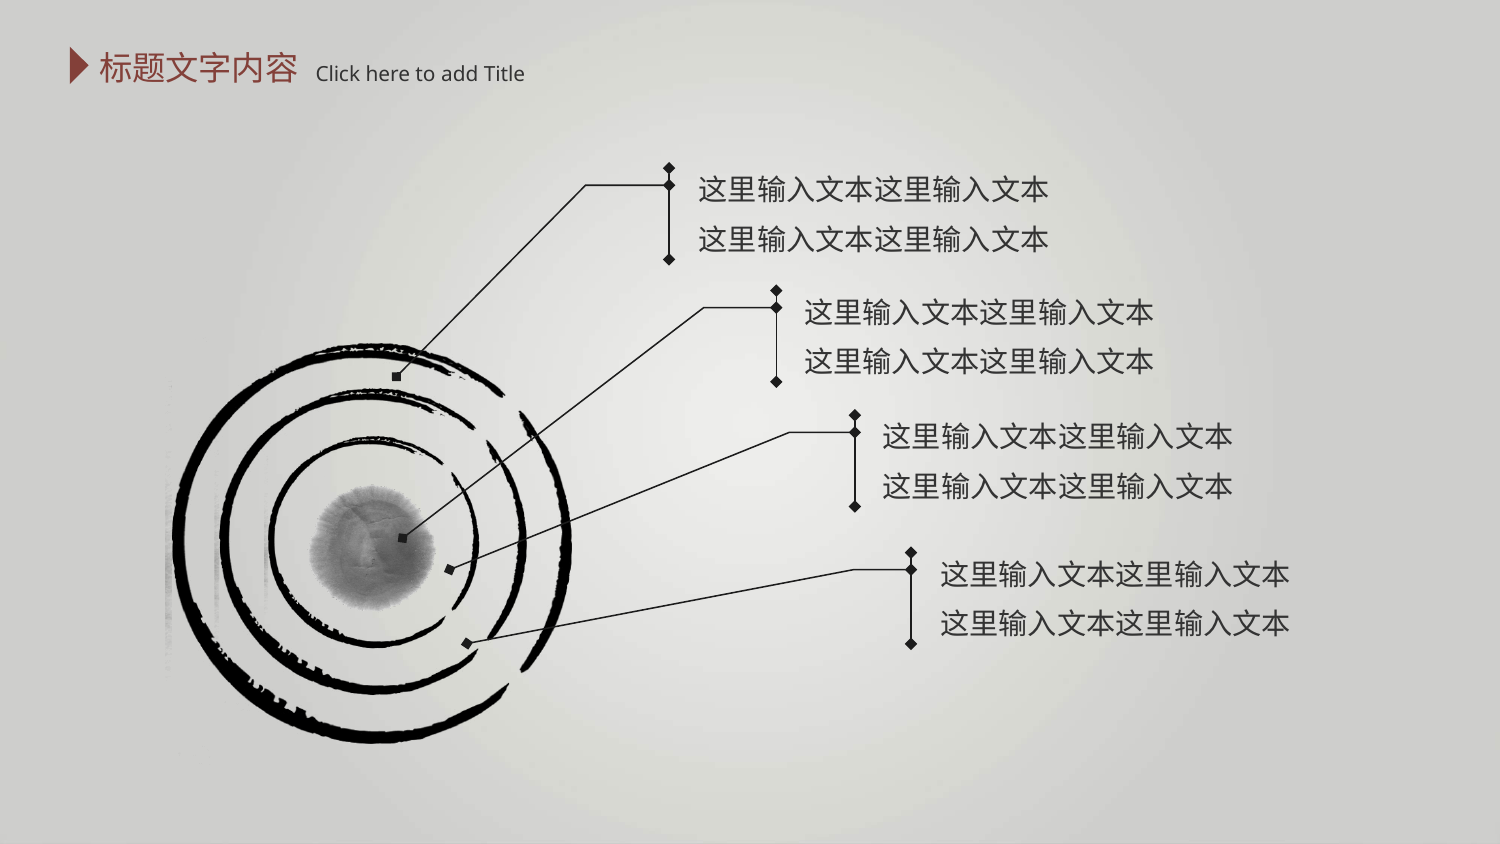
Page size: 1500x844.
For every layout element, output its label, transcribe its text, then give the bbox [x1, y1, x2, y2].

text_box 这里输入文本这里输入文本 这里输入文本这里输入文本 [597, 409, 862, 513]
text_box 这里输入文本这里输入文本 这里输入文本这里输入文本 [597, 284, 783, 390]
text_box 这里输入文本这里输入文本 这里输入文本这里输入文本 [789, 291, 1370, 382]
text_box 这里输入文本这里输入文本 这里输入文本这里输入文本 [450, 161, 676, 322]
picture [0, 0, 1500, 844]
text_box 这里输入文本这里输入文本 这里输入文本这里输入文本 [926, 553, 1500, 644]
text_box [69, 39, 547, 95]
text_box 这里输入文本这里输入文本 这里输入文本这里输入文本 [684, 168, 1346, 259]
text_box 这里输入文本这里输入文本 这里输入文本这里输入文本 [597, 546, 918, 651]
text_box 这里输入文本这里输入文本 这里输入文本这里输入文本 [868, 415, 1452, 507]
